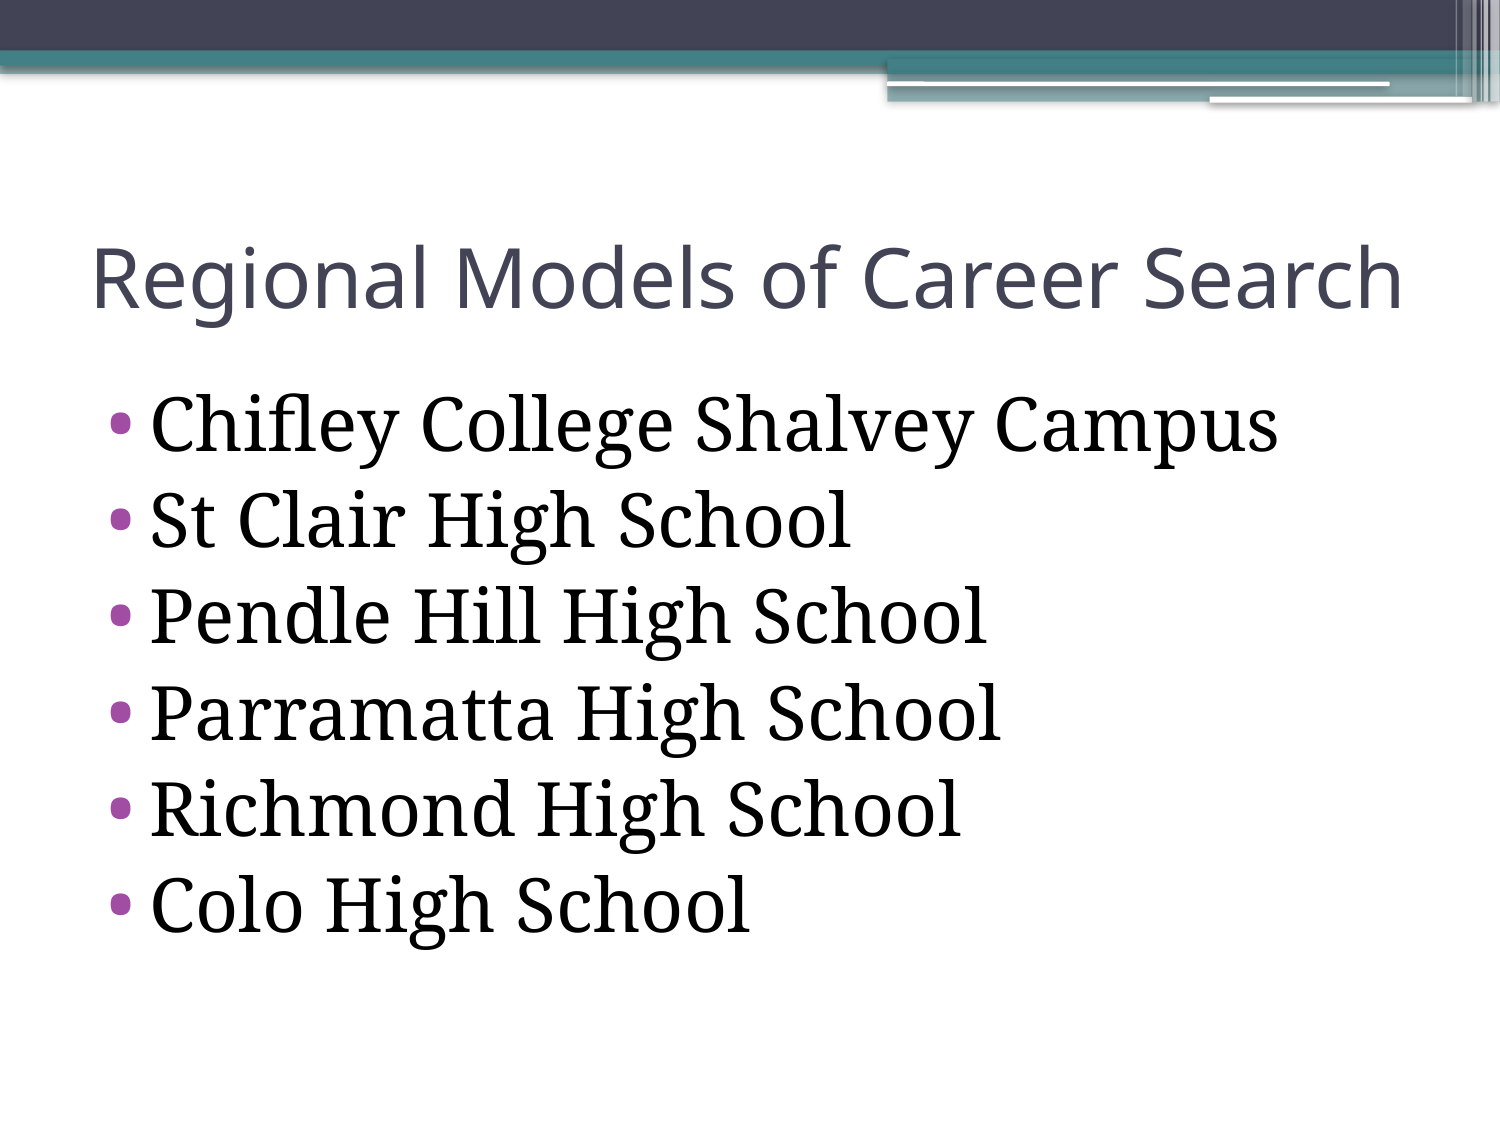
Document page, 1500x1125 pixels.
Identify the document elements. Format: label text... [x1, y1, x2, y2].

list Chifley College Shalvey Campus St Clair High School Pendle Hill High School Parramatta High School Richmond High School Colo High School [75, 368, 1425, 1079]
title Regional Models of Career Search [75, 187, 1425, 363]
